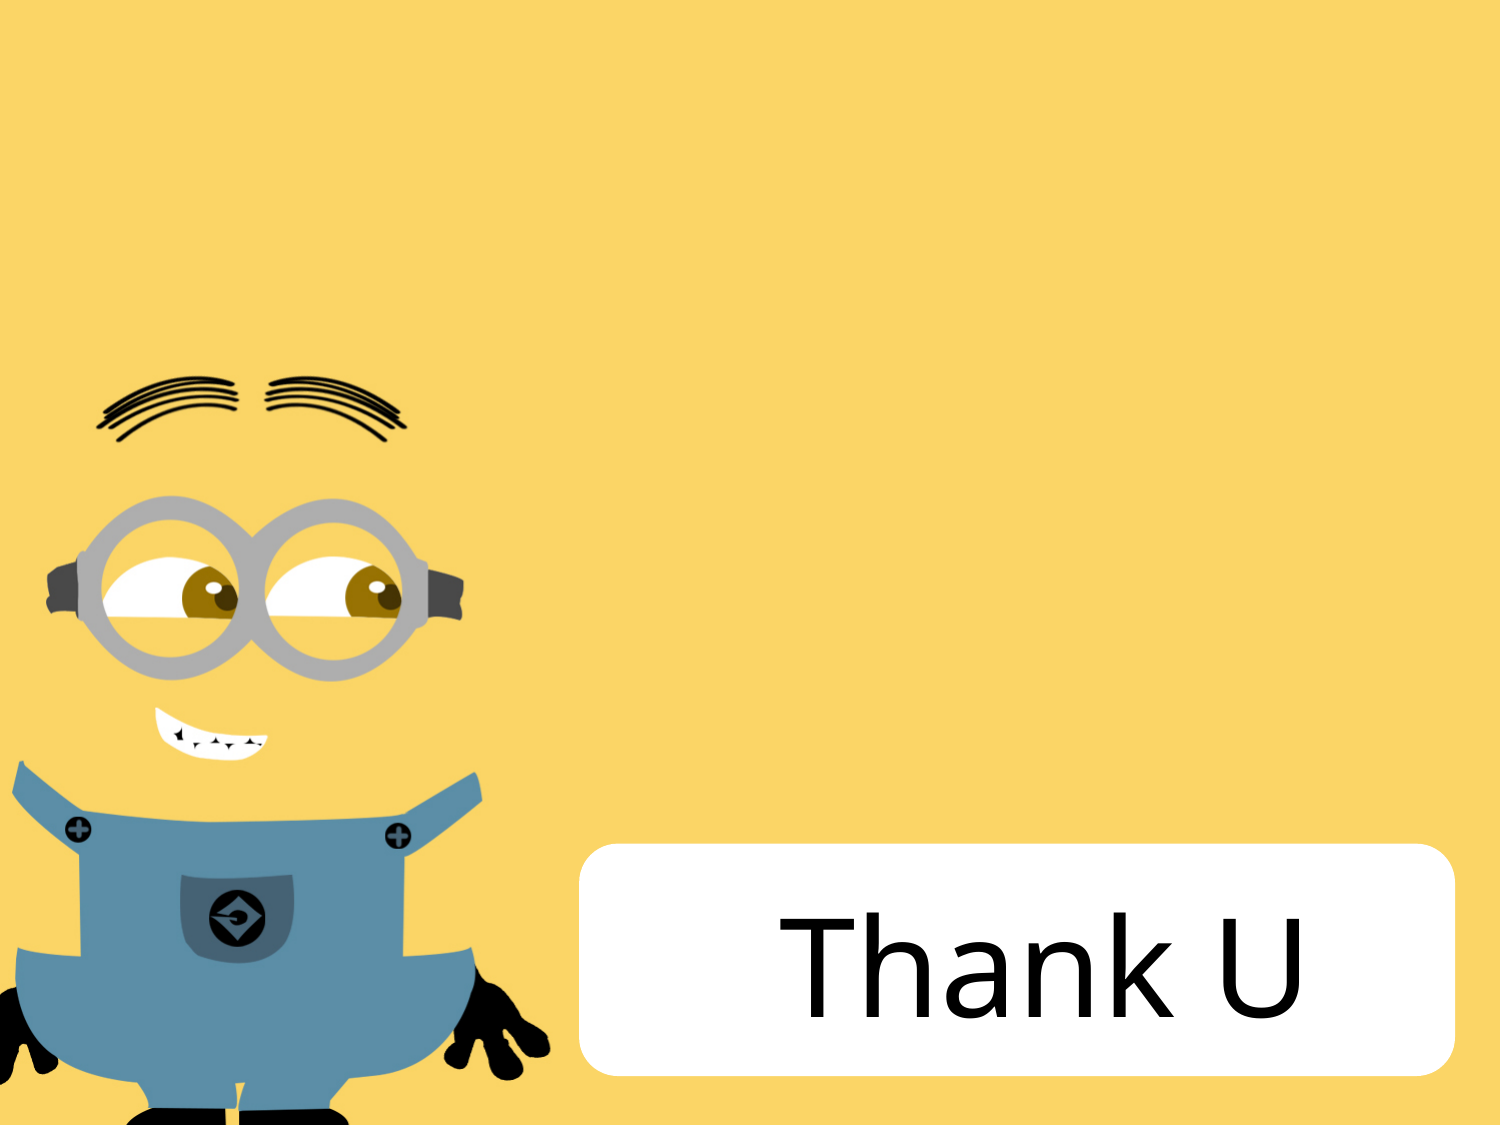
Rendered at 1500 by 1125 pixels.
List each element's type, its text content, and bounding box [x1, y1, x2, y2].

text_box [578, 842, 1457, 1078]
picture [0, 0, 1500, 1125]
text_box Thank U [764, 872, 1328, 1053]
